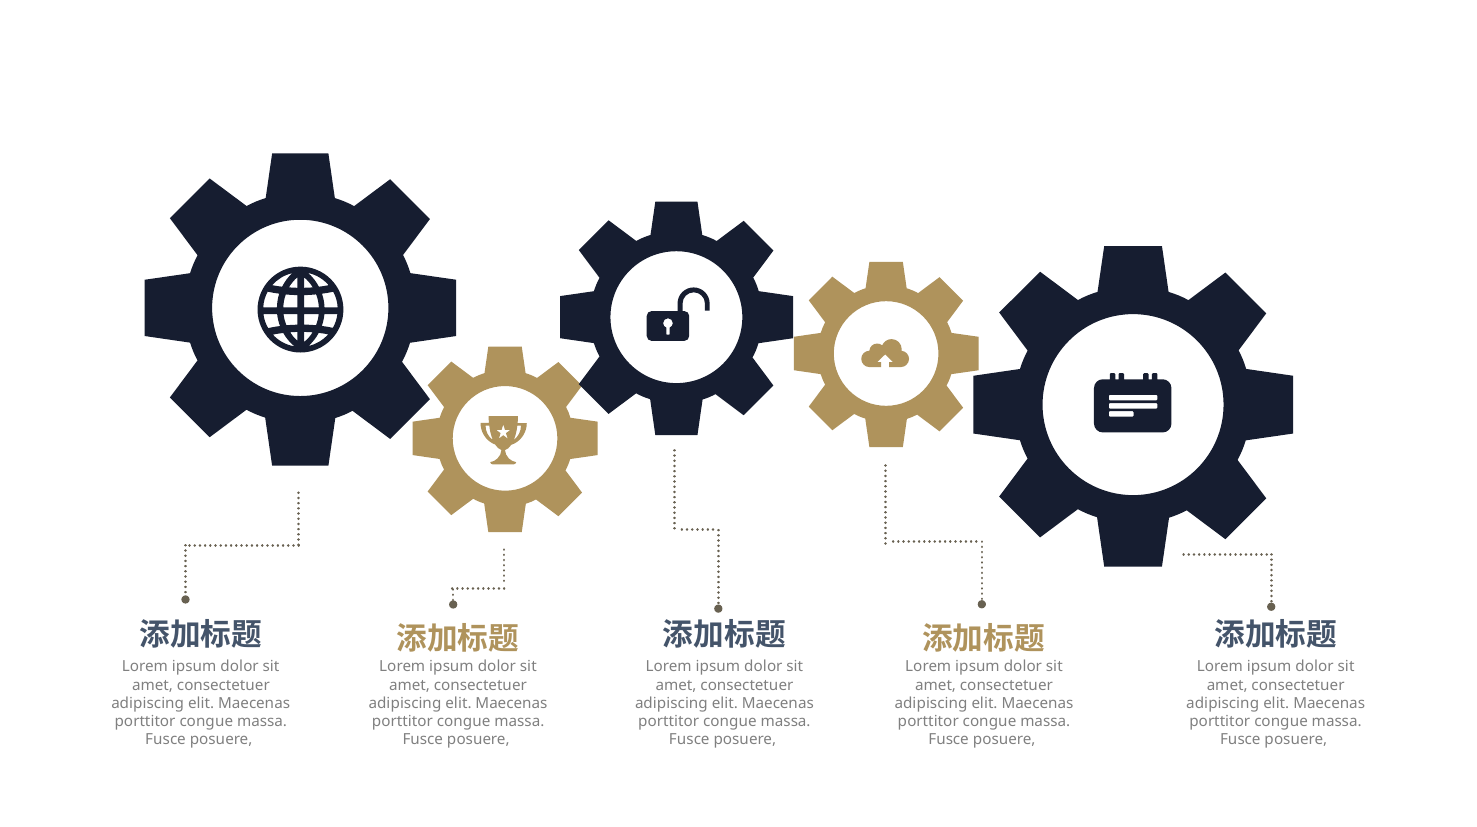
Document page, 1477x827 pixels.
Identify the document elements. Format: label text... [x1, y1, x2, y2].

text_box Lorem ipsum dolor sit amet, consectetuer adipiscing elit. Maecenas porttitor congue massa. Fusce posuere, [1169, 649, 1382, 756]
text_box Lorem ipsum dolor sit amet, consectetuer adipiscing elit. Maecenas porttitor congue massa. Fusce posuere, [617, 649, 831, 756]
text_box [792, 260, 980, 449]
text_box [411, 345, 599, 534]
text_box 添加标题 [1137, 611, 1414, 659]
text_box Lorem ipsum dolor sit amet, consectetuer adipiscing elit. Maecenas porttitor congue massa. Fusce posuere, [877, 649, 1091, 756]
text_box 添加标题 [586, 611, 846, 659]
text_box [972, 245, 1295, 568]
text_box 添加标题 [846, 611, 1122, 663]
text_box [860, 338, 911, 369]
text_box [143, 152, 458, 467]
text_box Lorem ipsum dolor sit amet, consectetuer adipiscing elit. Maecenas porttitor congue massa. Fusce posuere, [94, 649, 308, 756]
text_box Lorem ipsum dolor sit amet, consectetuer adipiscing elit. Maecenas porttitor congue massa. Fusce posuere, [351, 649, 565, 756]
text_box [558, 200, 795, 437]
text_box [1092, 372, 1173, 434]
text_box 添加标题 [320, 611, 596, 663]
text_box 添加标题 [62, 611, 320, 659]
text_box [256, 265, 345, 354]
text_box [479, 415, 528, 466]
text_box [645, 286, 711, 342]
